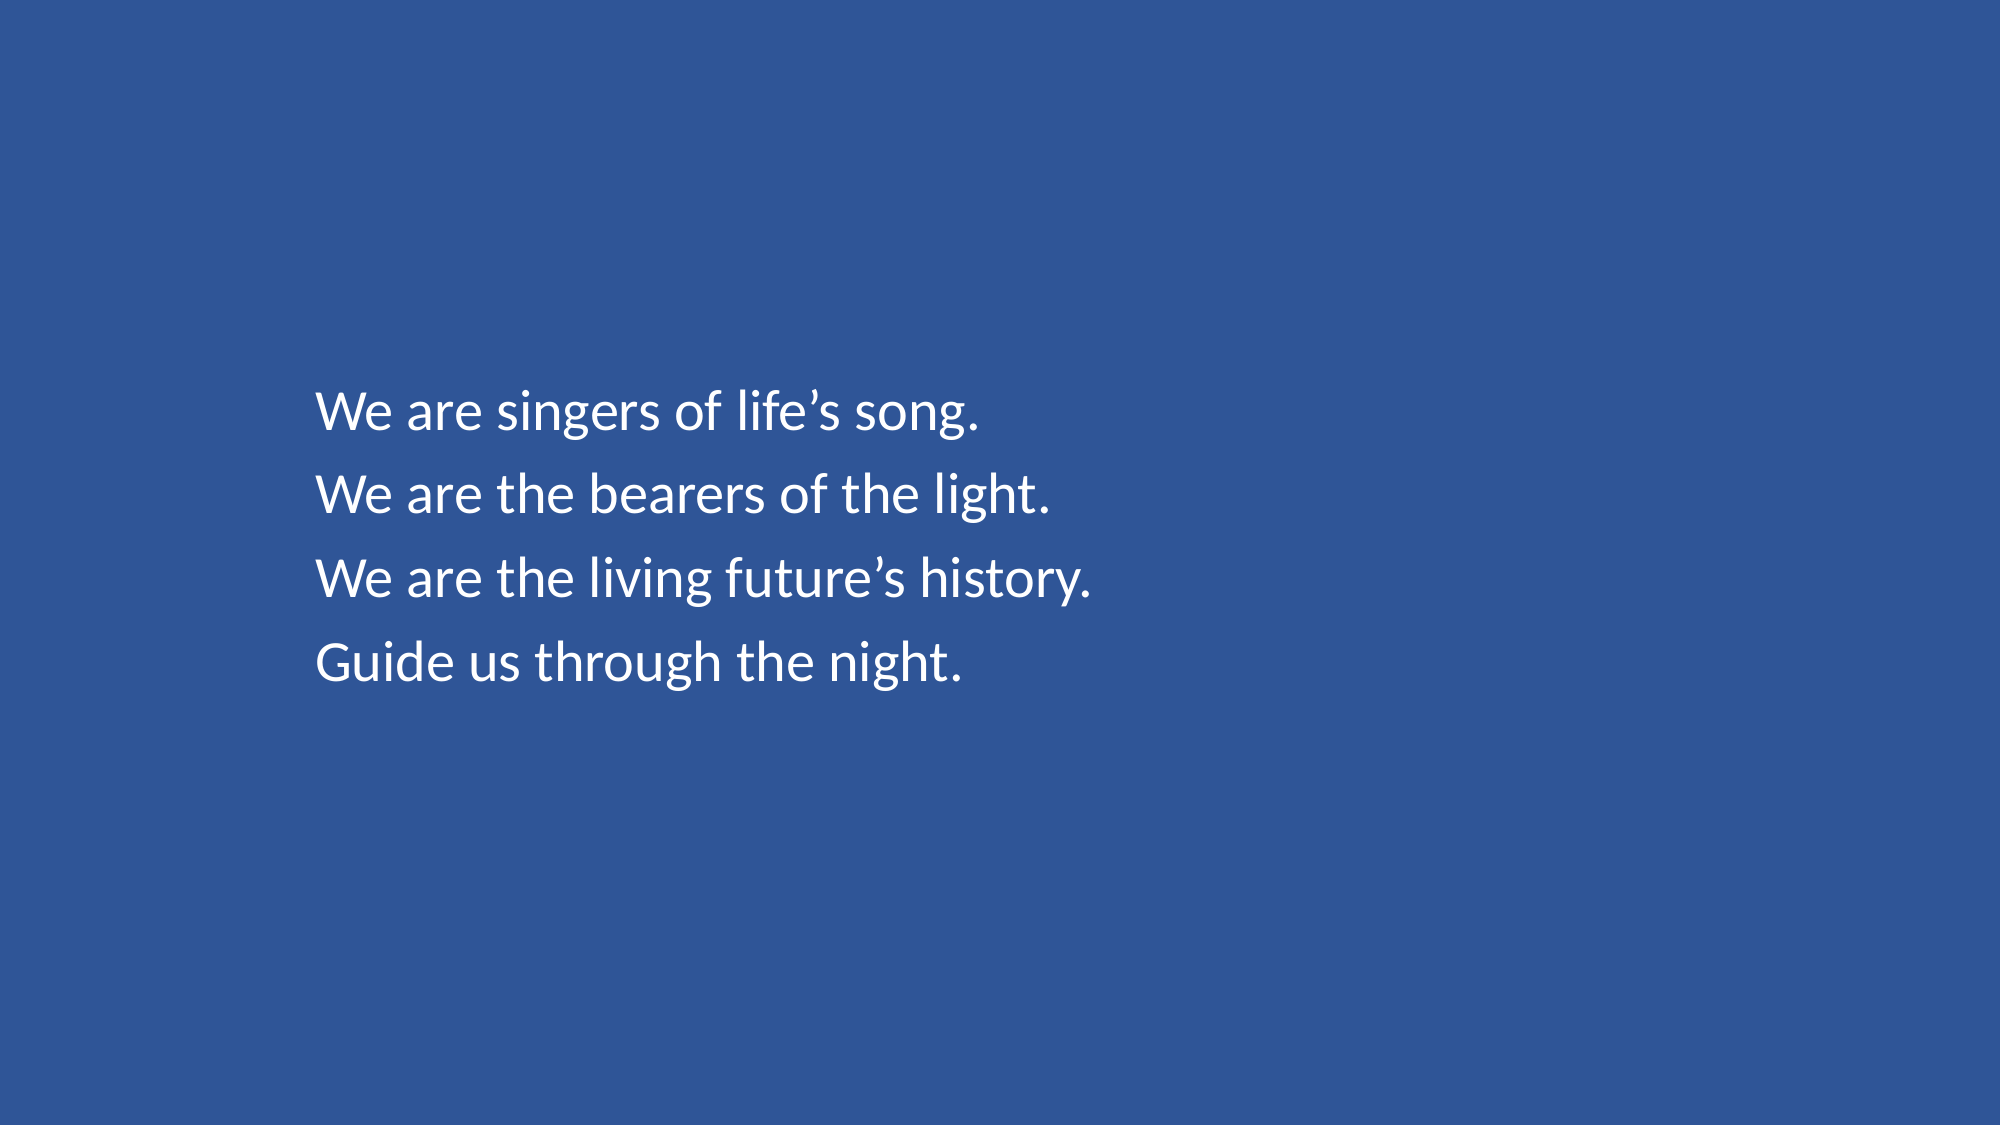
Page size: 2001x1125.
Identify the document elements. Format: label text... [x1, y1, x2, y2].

list We are singers of life’s song. We are the bearers of the light. We are the living future’s history. Guide us through the night. [300, 372, 1700, 753]
